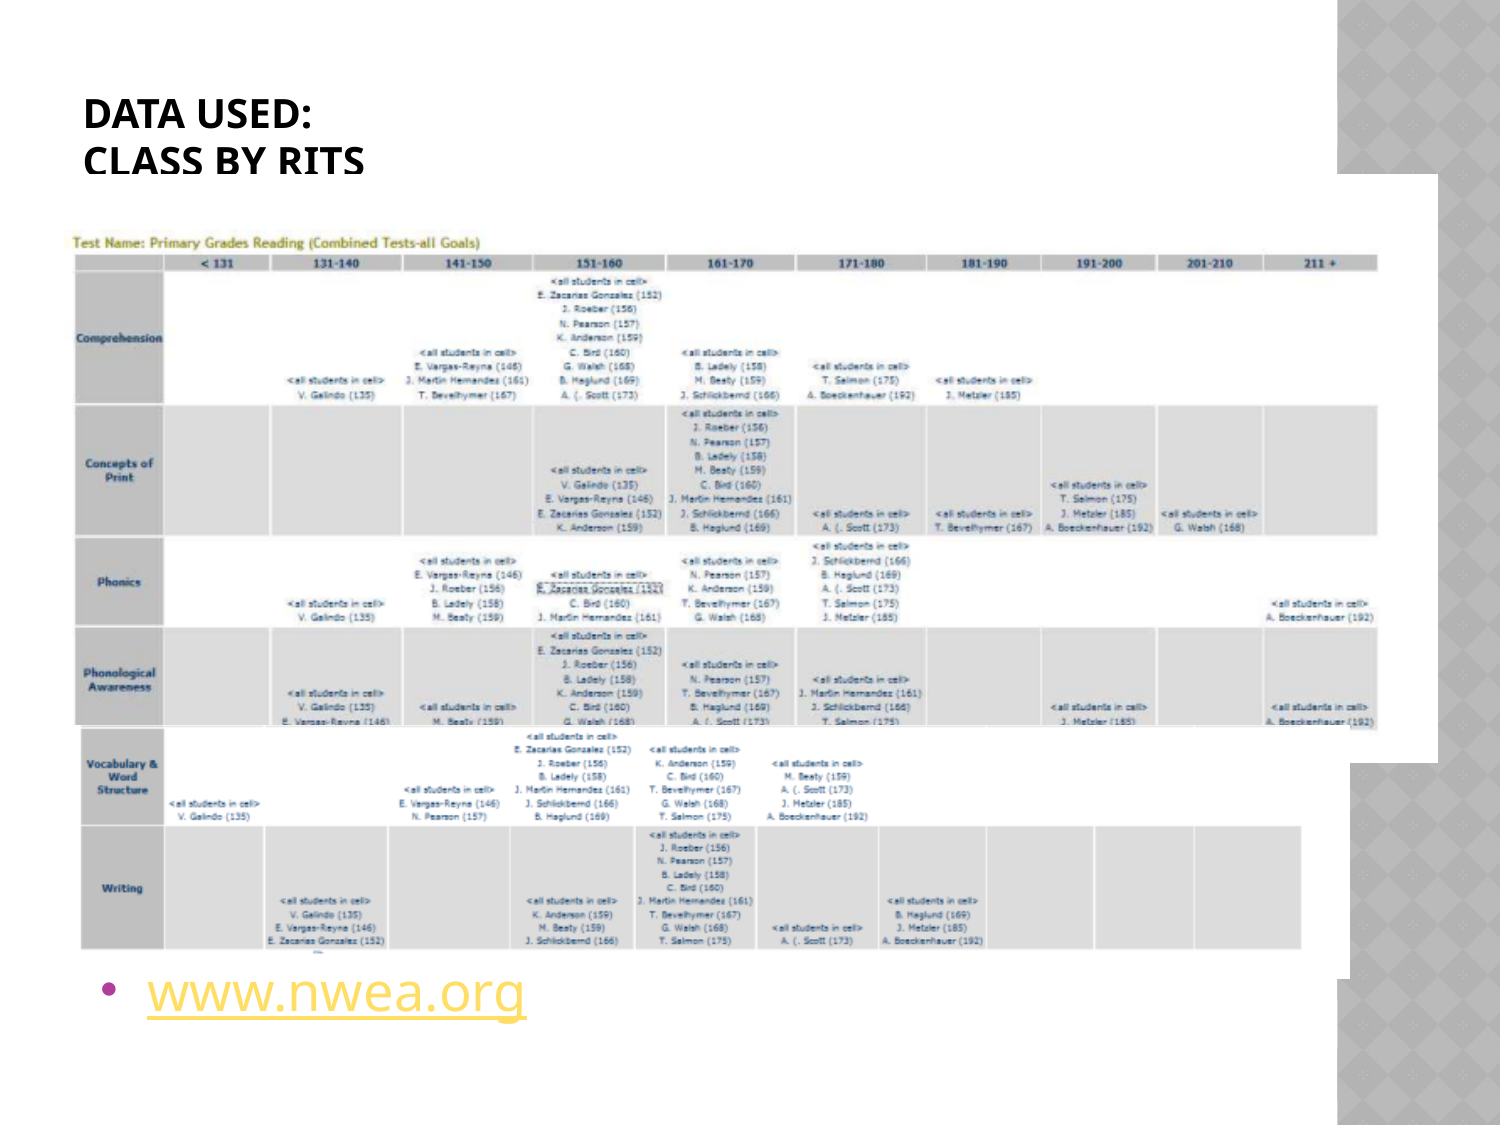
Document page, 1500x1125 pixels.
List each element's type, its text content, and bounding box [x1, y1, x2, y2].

picture [36, 174, 1439, 979]
list www.nwea.org [87, 989, 1275, 1086]
title Data Used: Class by Rits [75, 87, 1400, 172]
